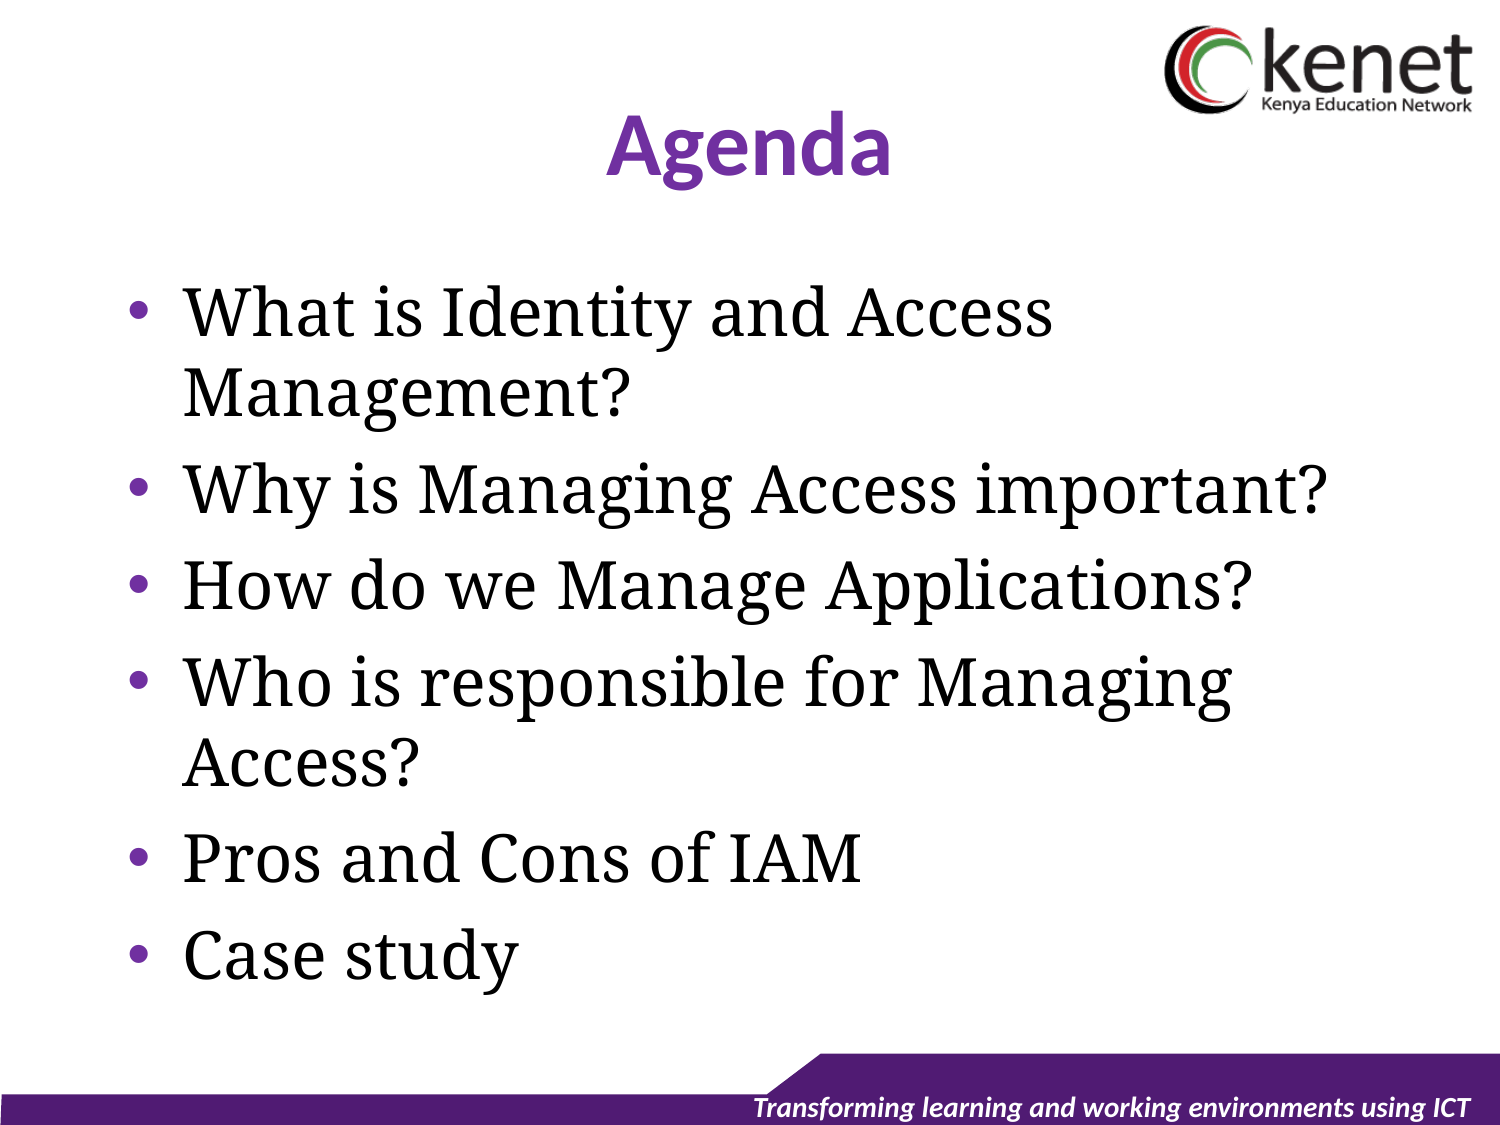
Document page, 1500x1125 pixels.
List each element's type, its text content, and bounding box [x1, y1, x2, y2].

text_box Transforming learning and working environments using ICT [738, 1080, 1500, 1125]
picture [1163, 11, 1477, 118]
text_box [785, 1053, 1500, 1080]
text_box Agenda [74, 45, 1425, 233]
text_box [0, 1094, 738, 1125]
text_box What is Identity and Access Management? Why is Managing Access important? How do we Manage Applications? Who is responsible for Managing Access? Pros and Cons of IAM Case study [112, 262, 1436, 917]
